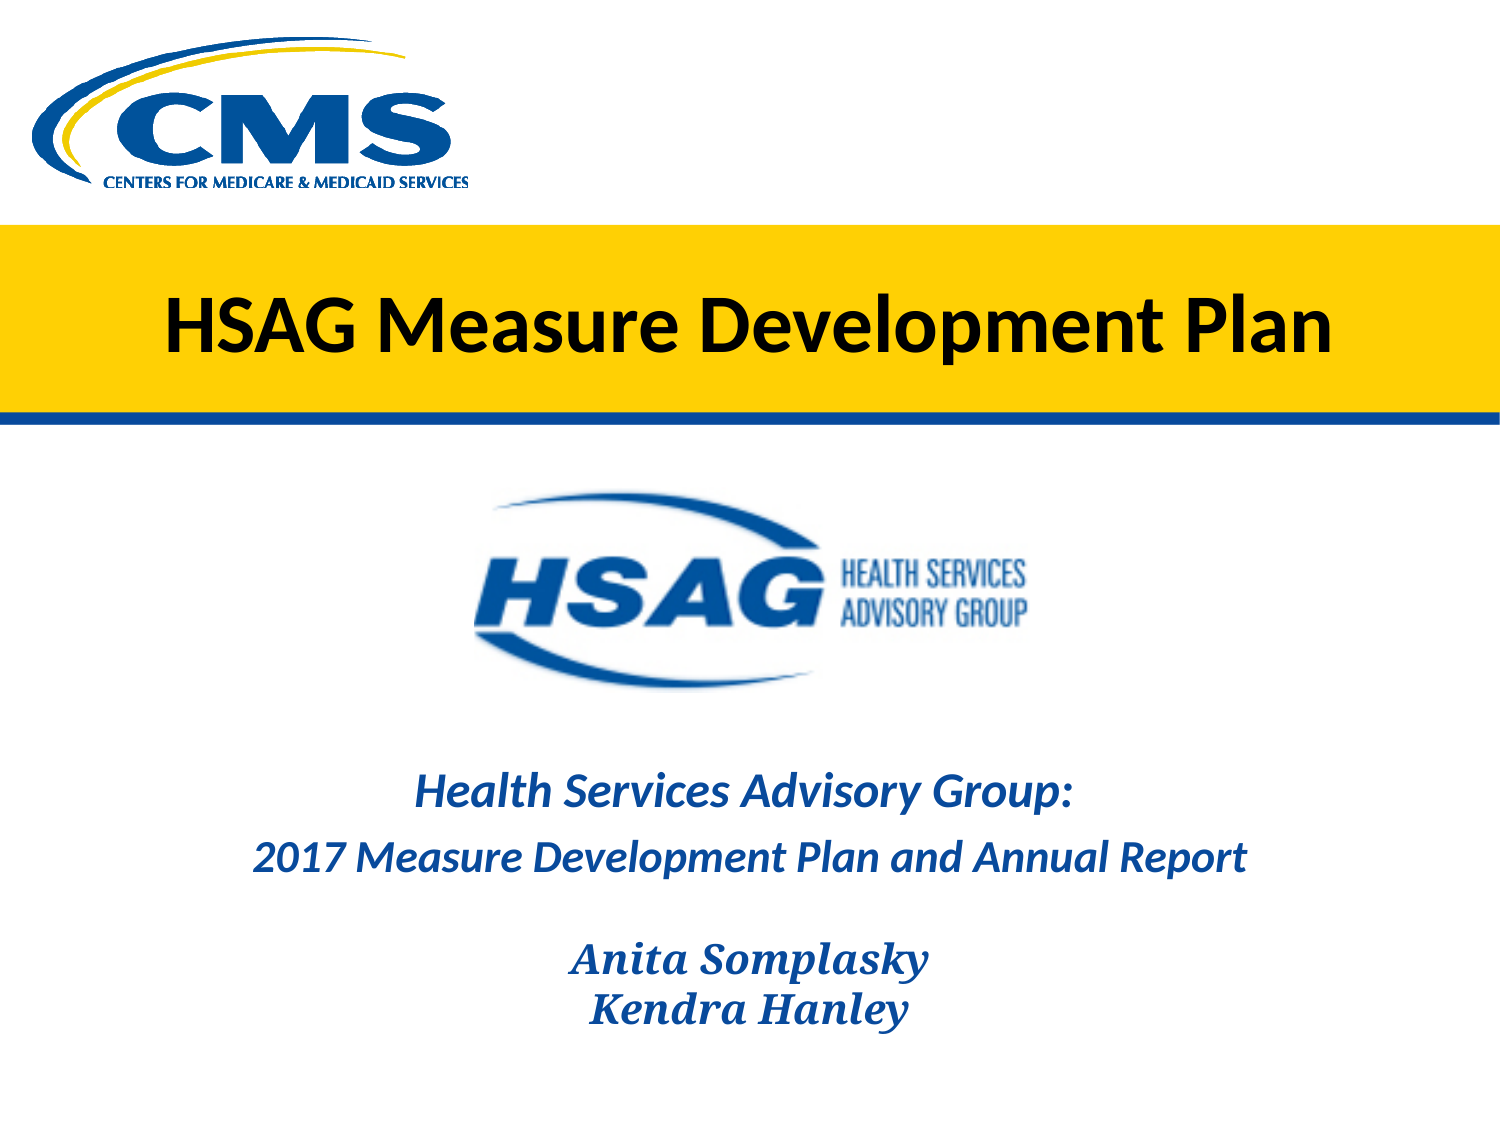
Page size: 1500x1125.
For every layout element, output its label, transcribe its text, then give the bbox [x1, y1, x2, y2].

picture [32, 37, 468, 188]
picture [474, 487, 1030, 693]
text_box Health Services Advisory Group: 2017 Measure Development Plan and Annual Report [218, 749, 1282, 889]
text_box Anita Somplasky Kendra Hanley [439, 889, 1060, 1075]
title HSAG Measure Development Plan [0, 224, 1500, 413]
